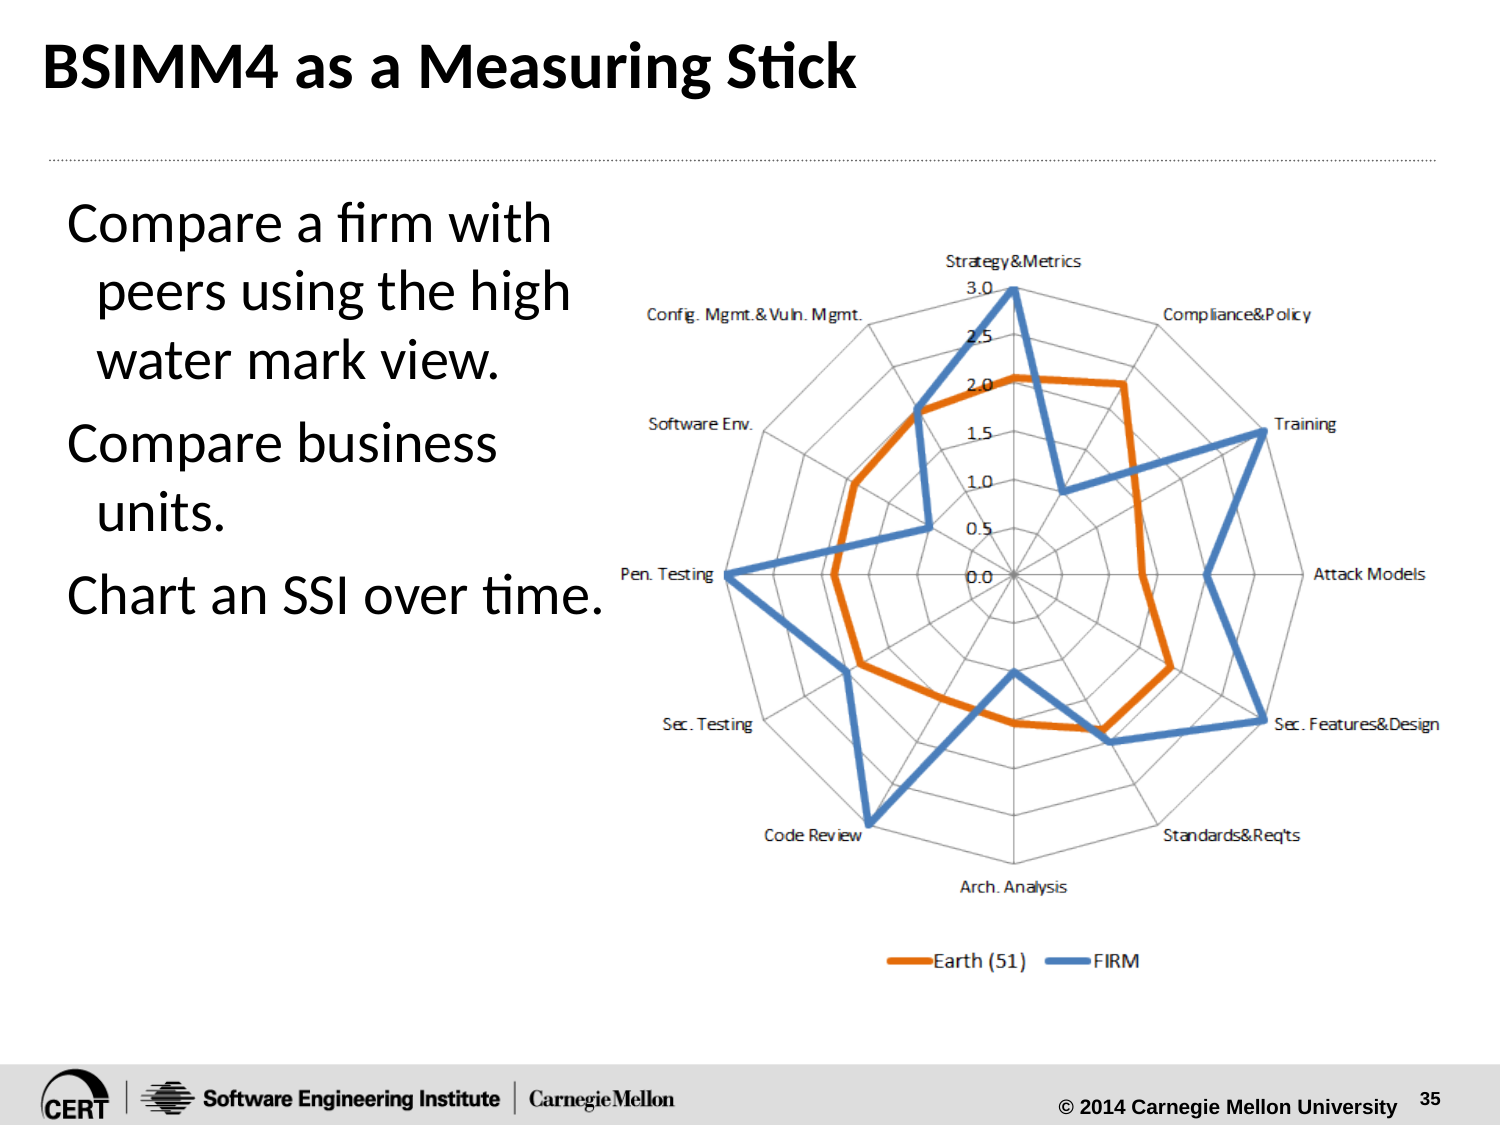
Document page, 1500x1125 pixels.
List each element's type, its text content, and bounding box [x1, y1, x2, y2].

title BSIMM4 as a Measuring Stick [42, 37, 1434, 155]
picture [24, 1065, 688, 1125]
picture [566, 239, 1476, 974]
list Compare a firm with peers using the high water mark view. Compare business units. Chart an SSI over time. [49, 187, 626, 1001]
